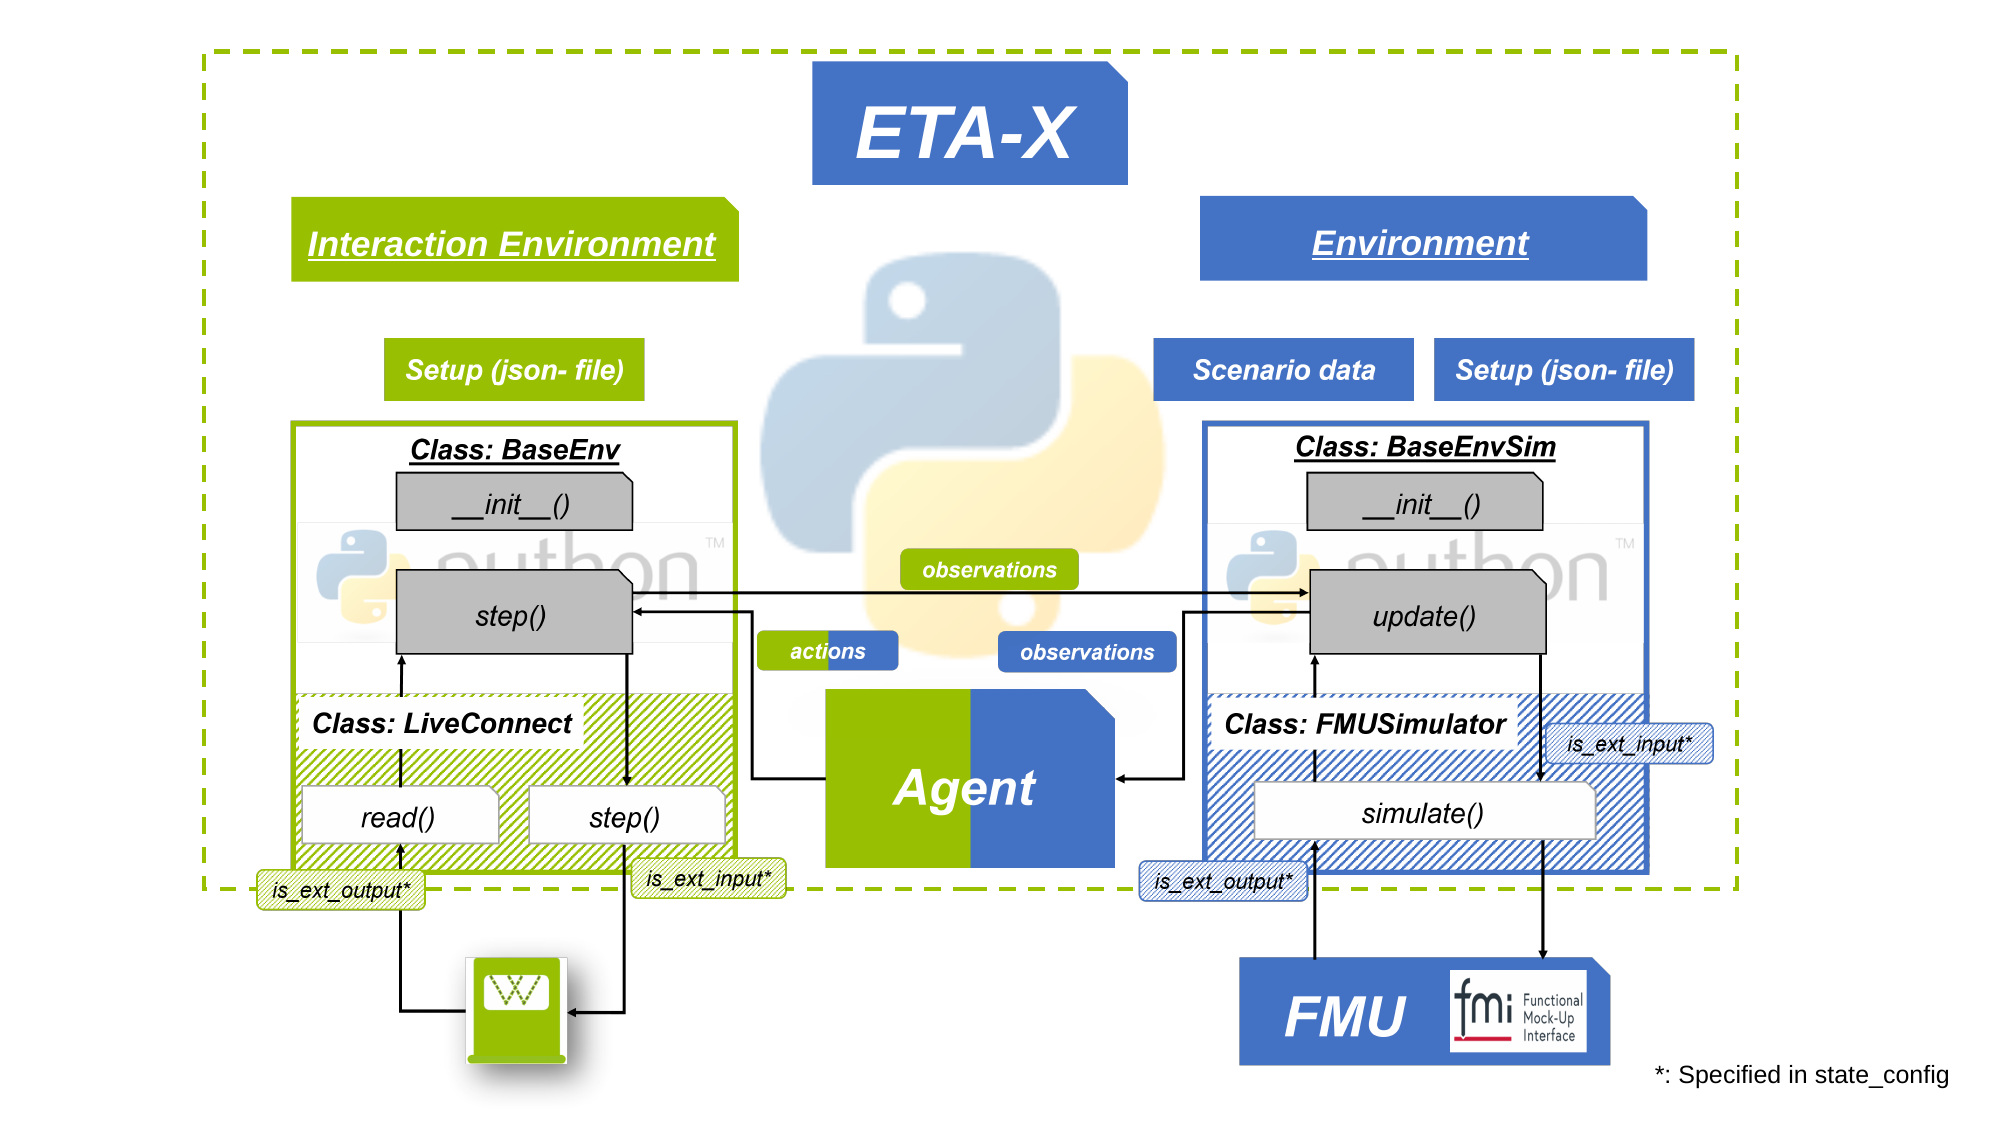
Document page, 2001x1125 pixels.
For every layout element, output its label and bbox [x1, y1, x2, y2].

text_box [203, 51, 1972, 1112]
